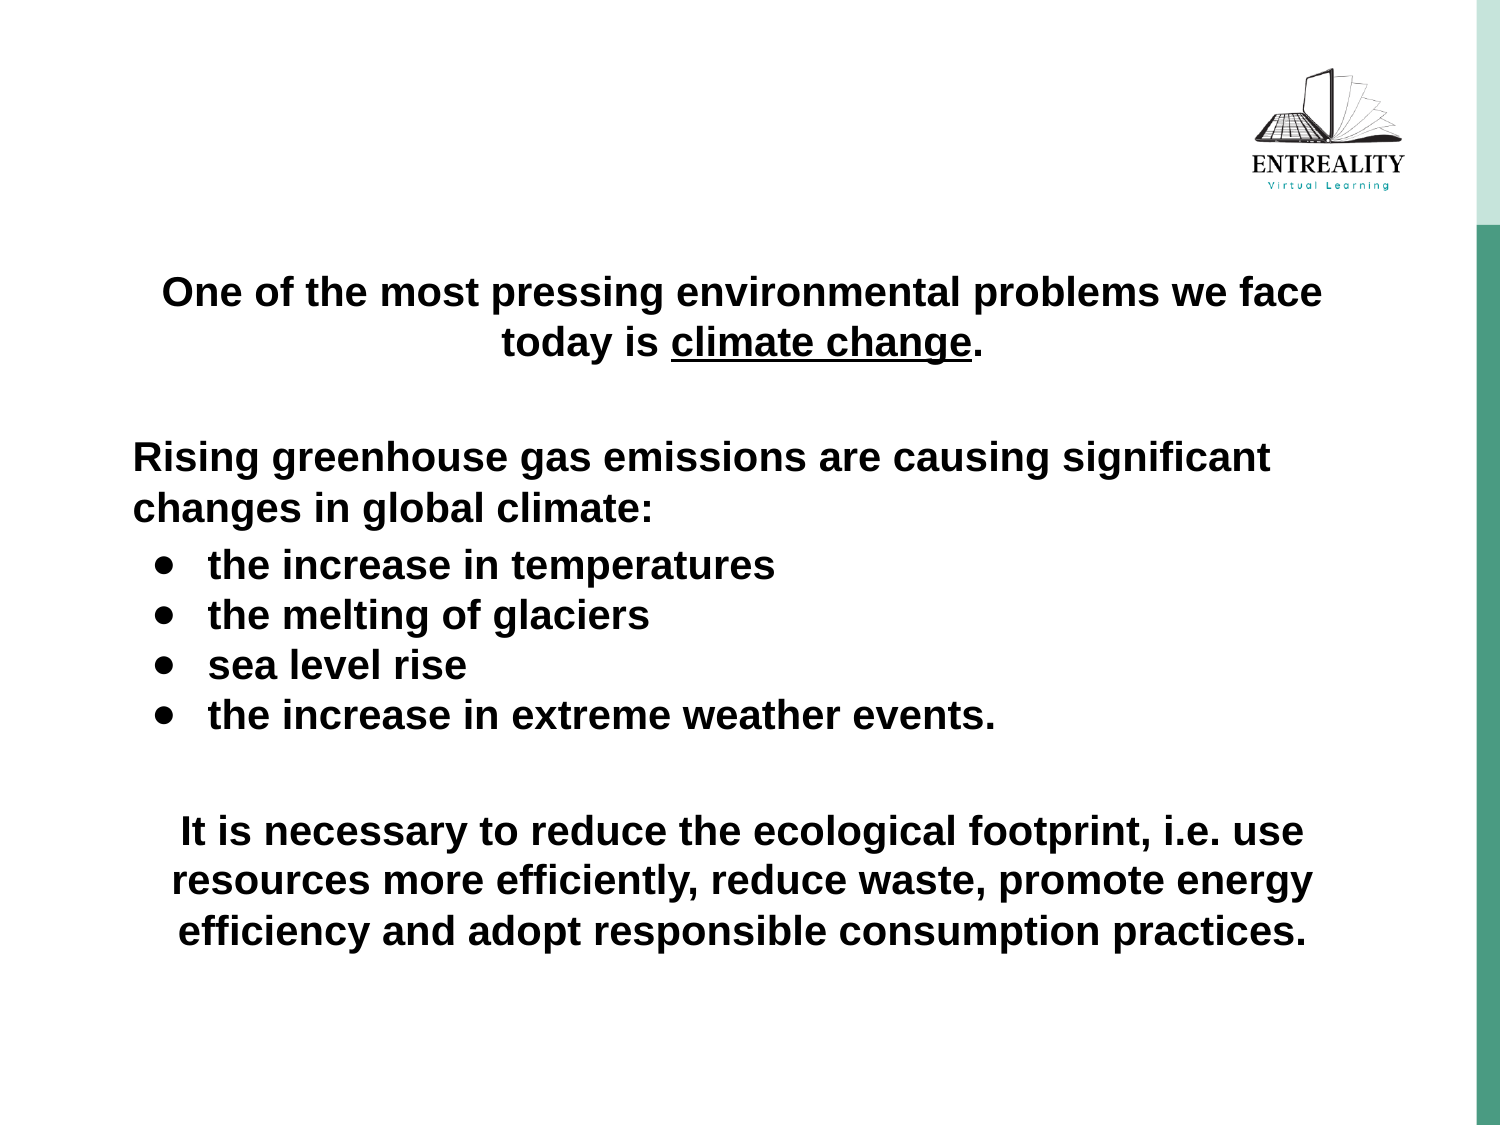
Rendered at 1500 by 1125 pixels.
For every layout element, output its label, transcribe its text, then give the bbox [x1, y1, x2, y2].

list One of the most pressing environmental problems we face today is climate change. Rising greenhouse gas emissions are causing significant changes in global climate: the increase in temperatures the melting of glaciers sea level rise the increase in extreme weather events. It is necessary to reduce the ecological footprint, i.e. use resources more efficiently, reduce waste, promote energy efficiency and adopt responsible consumption practices. [117, 257, 1368, 975]
picture [1198, 0, 1458, 259]
